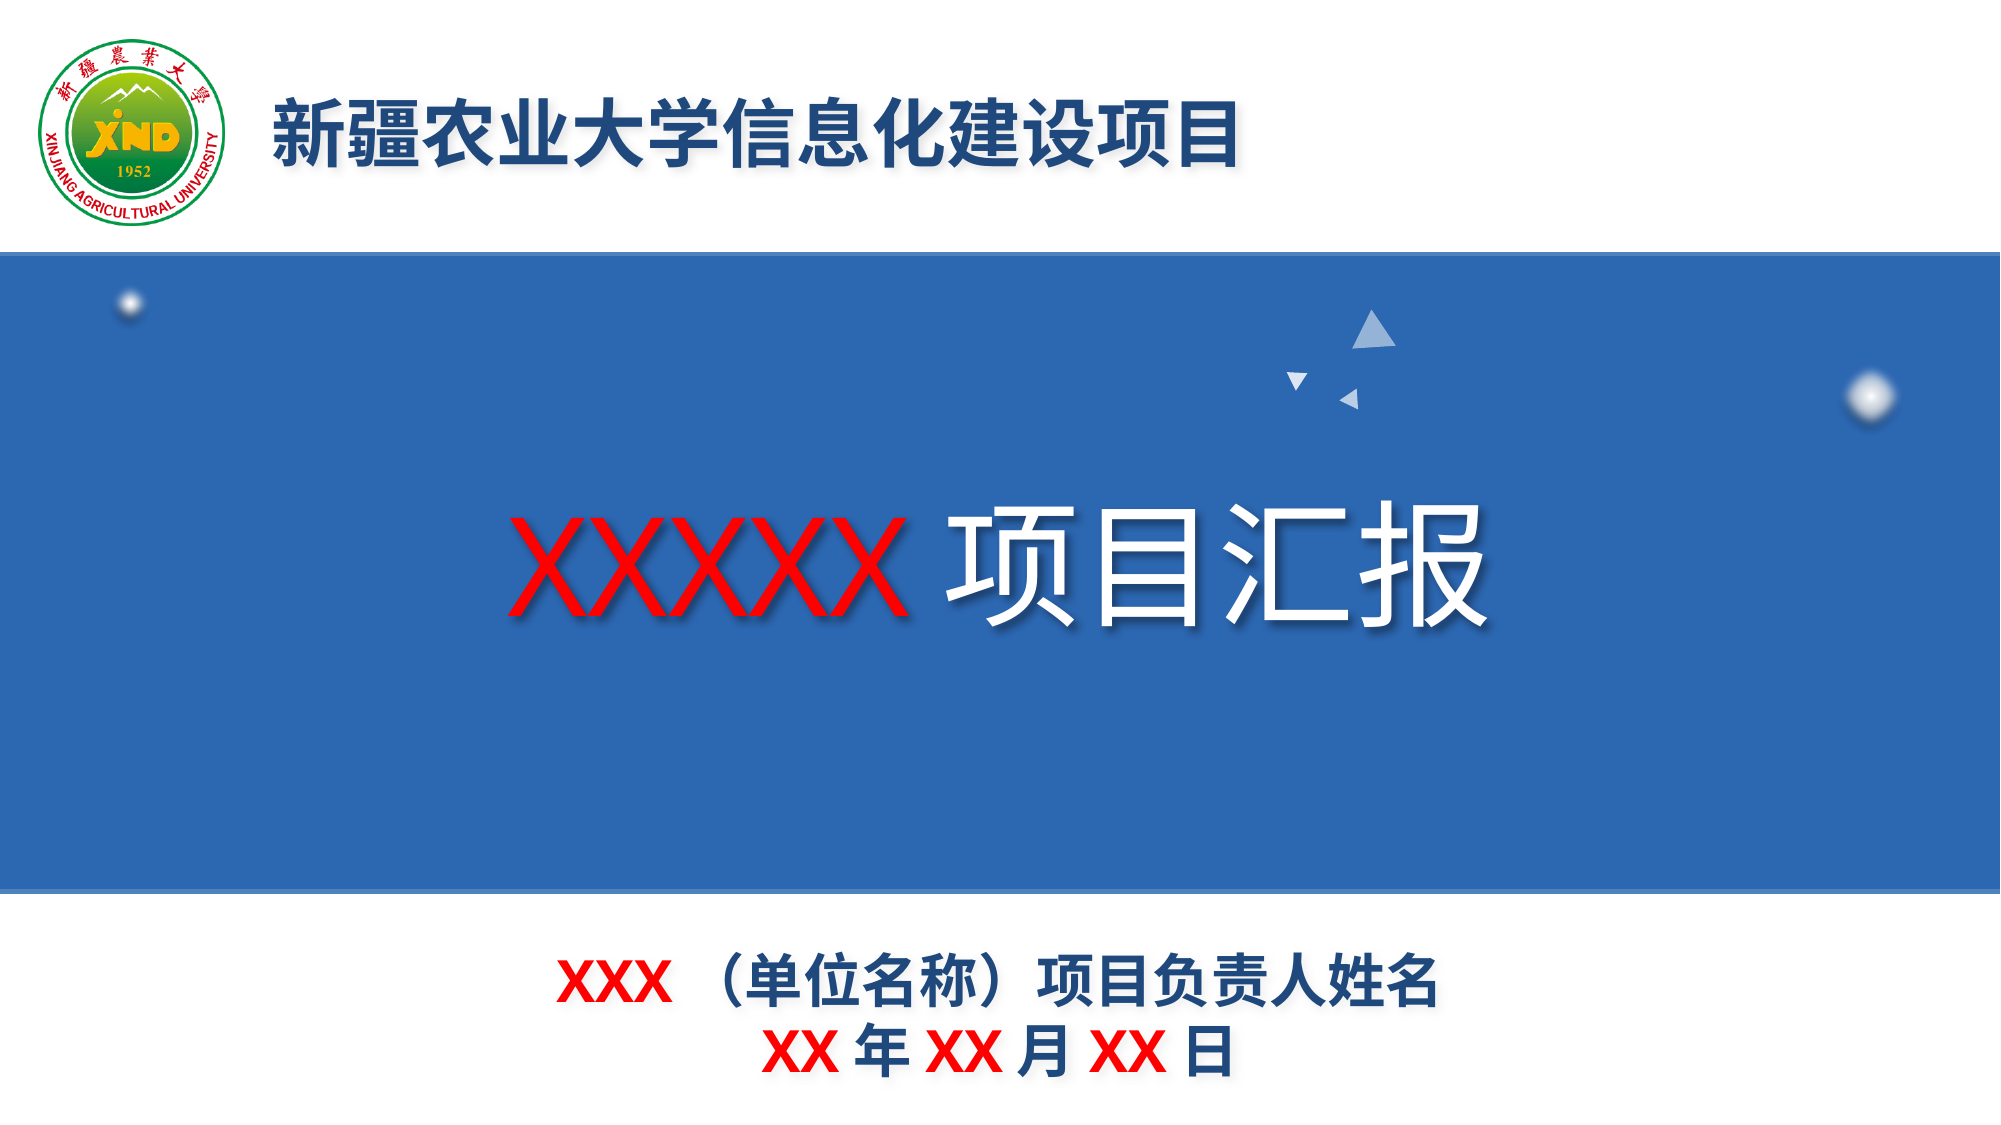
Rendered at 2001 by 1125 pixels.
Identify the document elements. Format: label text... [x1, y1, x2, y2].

picture [37, 39, 226, 75]
text_box XXX（单位名称）项目负责人姓名 XX年XX月XX日 [0, 936, 2000, 1092]
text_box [0, 75, 2000, 892]
